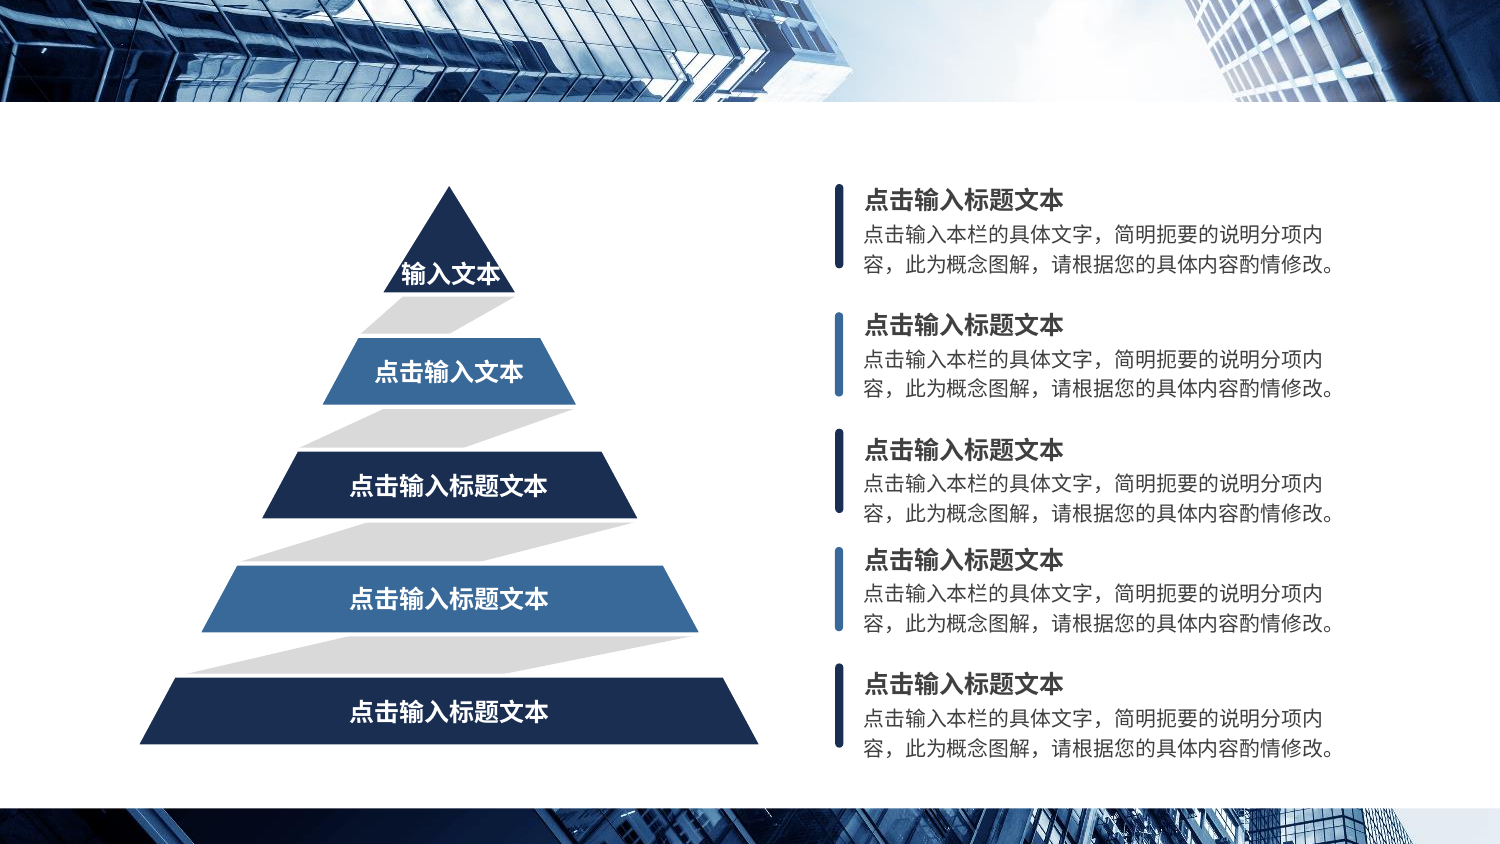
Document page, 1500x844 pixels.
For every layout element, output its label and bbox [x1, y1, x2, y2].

text_box [857, 665, 1329, 762]
text_box [857, 181, 1329, 278]
text_box [834, 662, 845, 749]
text_box [301, 409, 574, 447]
text_box [834, 427, 845, 515]
text_box [242, 523, 632, 561]
text_box [857, 431, 1329, 527]
text_box [361, 303, 504, 333]
text_box [190, 637, 689, 673]
text_box [833, 545, 845, 634]
text_box [135, 675, 763, 747]
text_box [857, 306, 1329, 403]
text_box [318, 335, 580, 407]
text_box [379, 181, 521, 303]
text_box [197, 563, 703, 635]
text_box [857, 541, 1329, 637]
text_box [834, 182, 845, 271]
picture [0, 0, 1500, 102]
picture [0, 809, 1500, 844]
text_box [136, 33, 177, 99]
text_box [833, 311, 845, 399]
text_box [258, 449, 642, 521]
